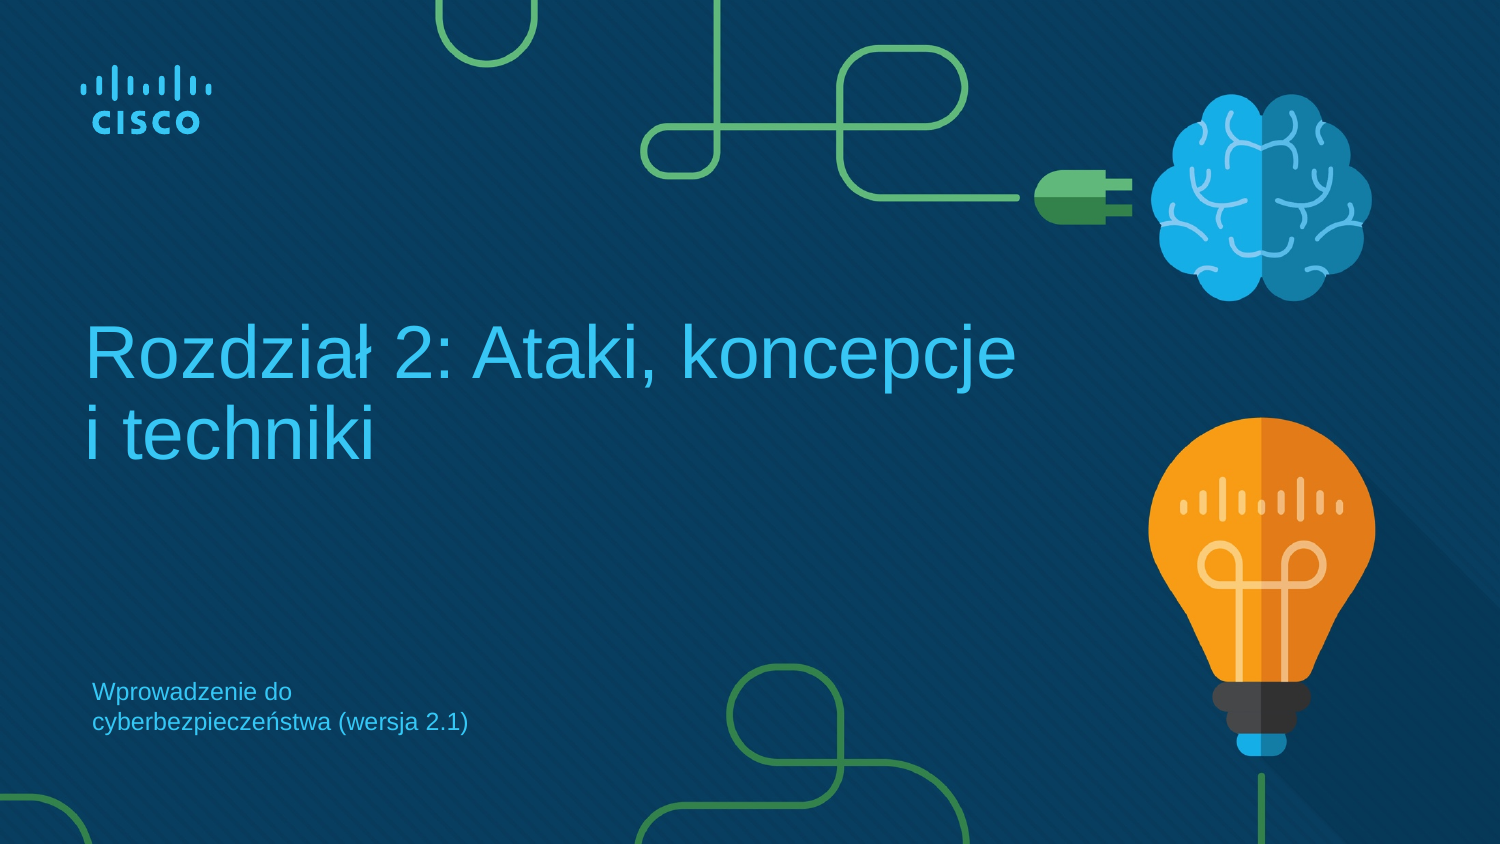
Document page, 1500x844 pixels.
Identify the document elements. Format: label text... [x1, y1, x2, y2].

picture [0, 0, 1500, 844]
subtitle Wprowadzenie do cyberbezpieczeństwa (wersja 2.1) [77, 624, 497, 773]
title Rozdział 2: Ataki, koncepcje i techniki [69, 377, 1047, 484]
